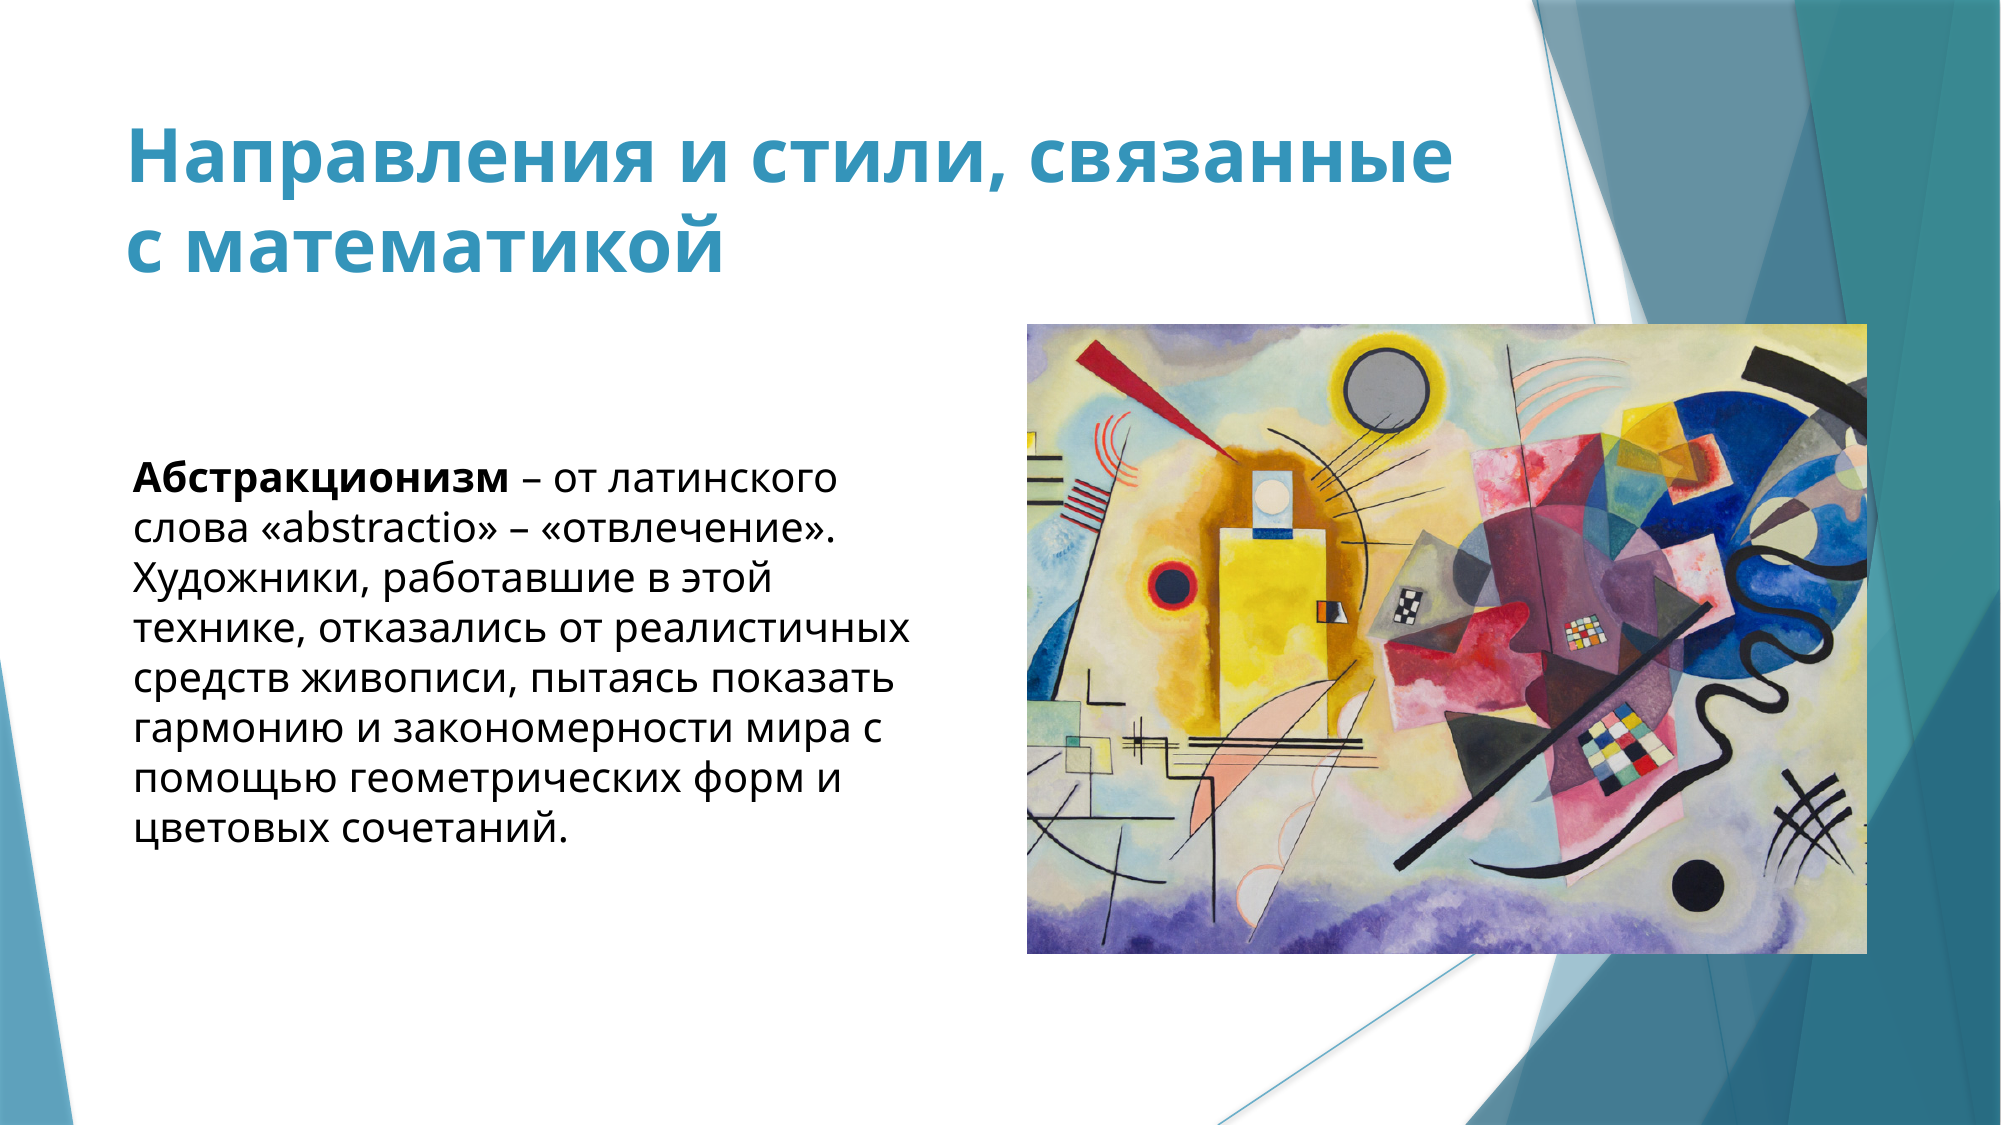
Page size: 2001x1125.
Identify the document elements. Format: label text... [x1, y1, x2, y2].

text_box Абстракционизм – от латинского слова «abstractio» – «отвлечение». Художники, работавшие в этой технике, отказались от реалистичных средств живописи, пытаясь показать гармонию и закономерности мира с помощью геометрических форм и цветовых сочетаний. [118, 442, 945, 945]
picture [1027, 324, 1867, 954]
text_box Направления и стили, связанные с математикой [111, 99, 1522, 317]
